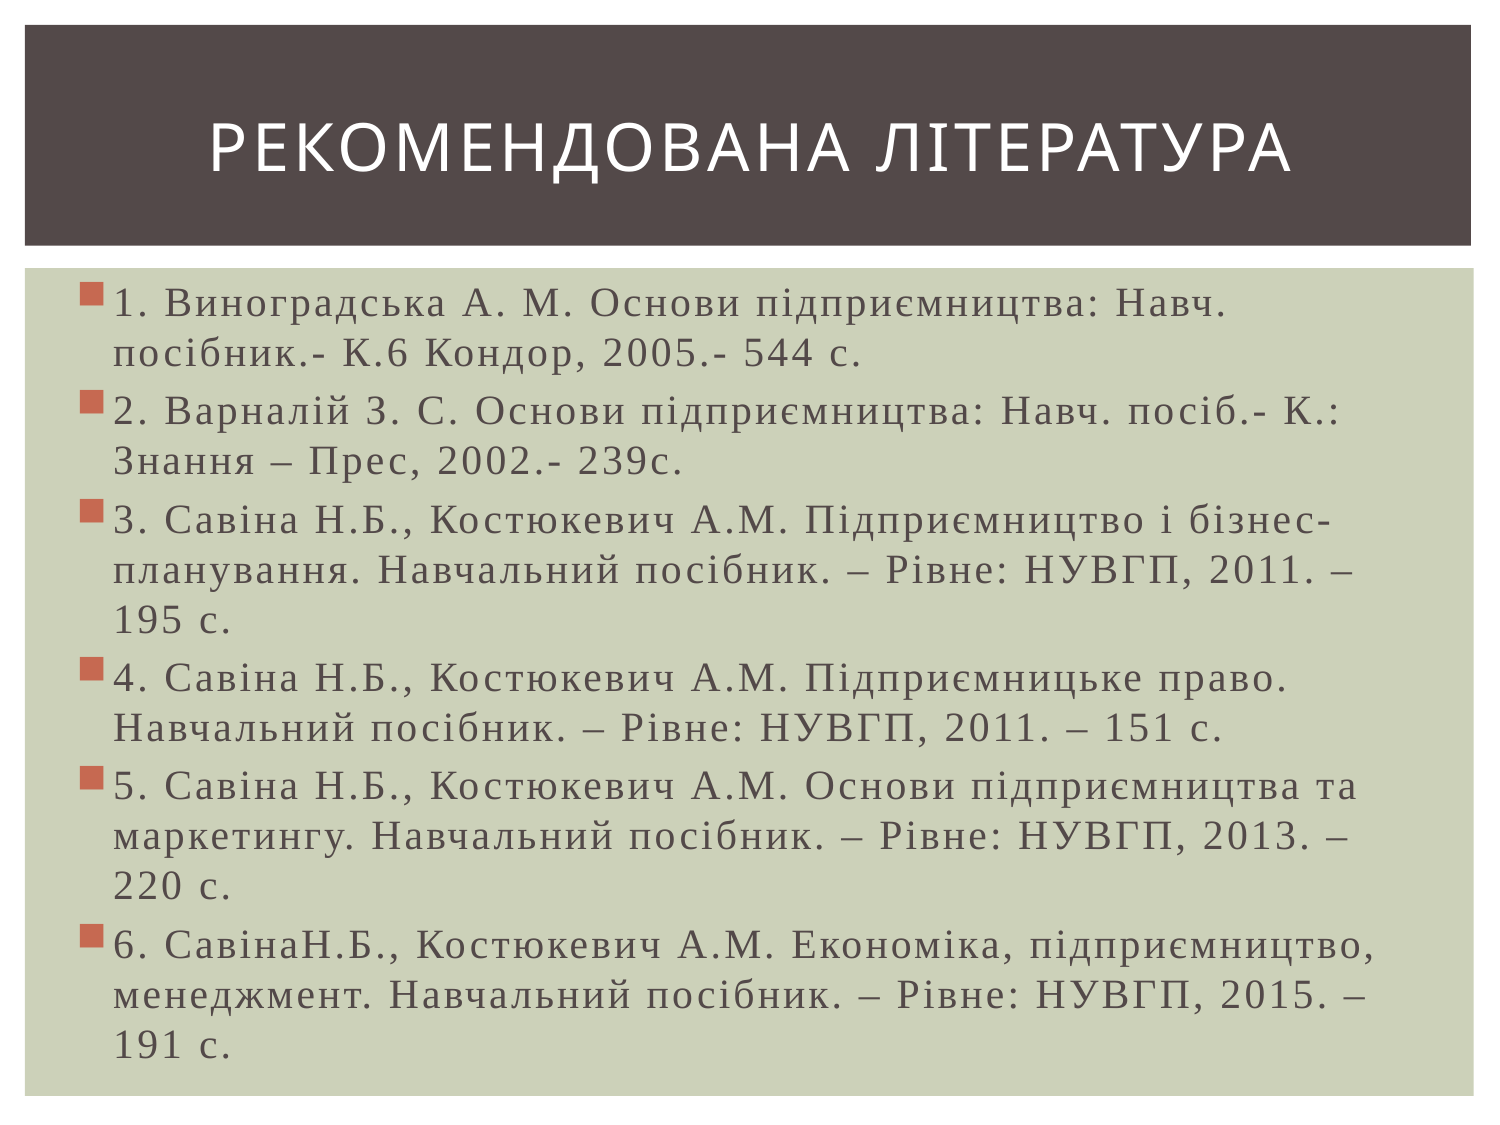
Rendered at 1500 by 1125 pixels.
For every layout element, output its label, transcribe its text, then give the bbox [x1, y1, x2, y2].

list 1. Виноградська А. М. Основи підприємництва: Навч. посібник.- К.6 Кондор, 2005.- 544 с. 2. Варналій З. С. Основи підприємництва: Навч. посіб.- К.: Знання – Прес, 2002.- 239с. 3. Савіна Н.Б., Костюкевич А.М. Підприємництво і бізнес-планування. Навчальний посібник. – Рівне: НУВГП, 2011. – 195 с. 4. Савіна Н.Б., Костюкевич А.М. Підприємницьке право. Навчальний посібник. – Рівне: НУВГП, 2011. – 151 с. 5. Савіна Н.Б., Костюкевич А.М. Основи підприємництва та маркетингу. Навчальний посібник. – Рівне: НУВГП, 2013. – 220 с. 6. СавінаН.Б., Костюкевич А.М. Економіка, підприємництво, менеджмент. Навчальний посібник. – Рівне: НУВГП, 2015. – 191 с. [53, 267, 1436, 991]
title РЕКОМЕНДОВАНА ЛІТЕРАТУРА [62, 58, 1438, 232]
